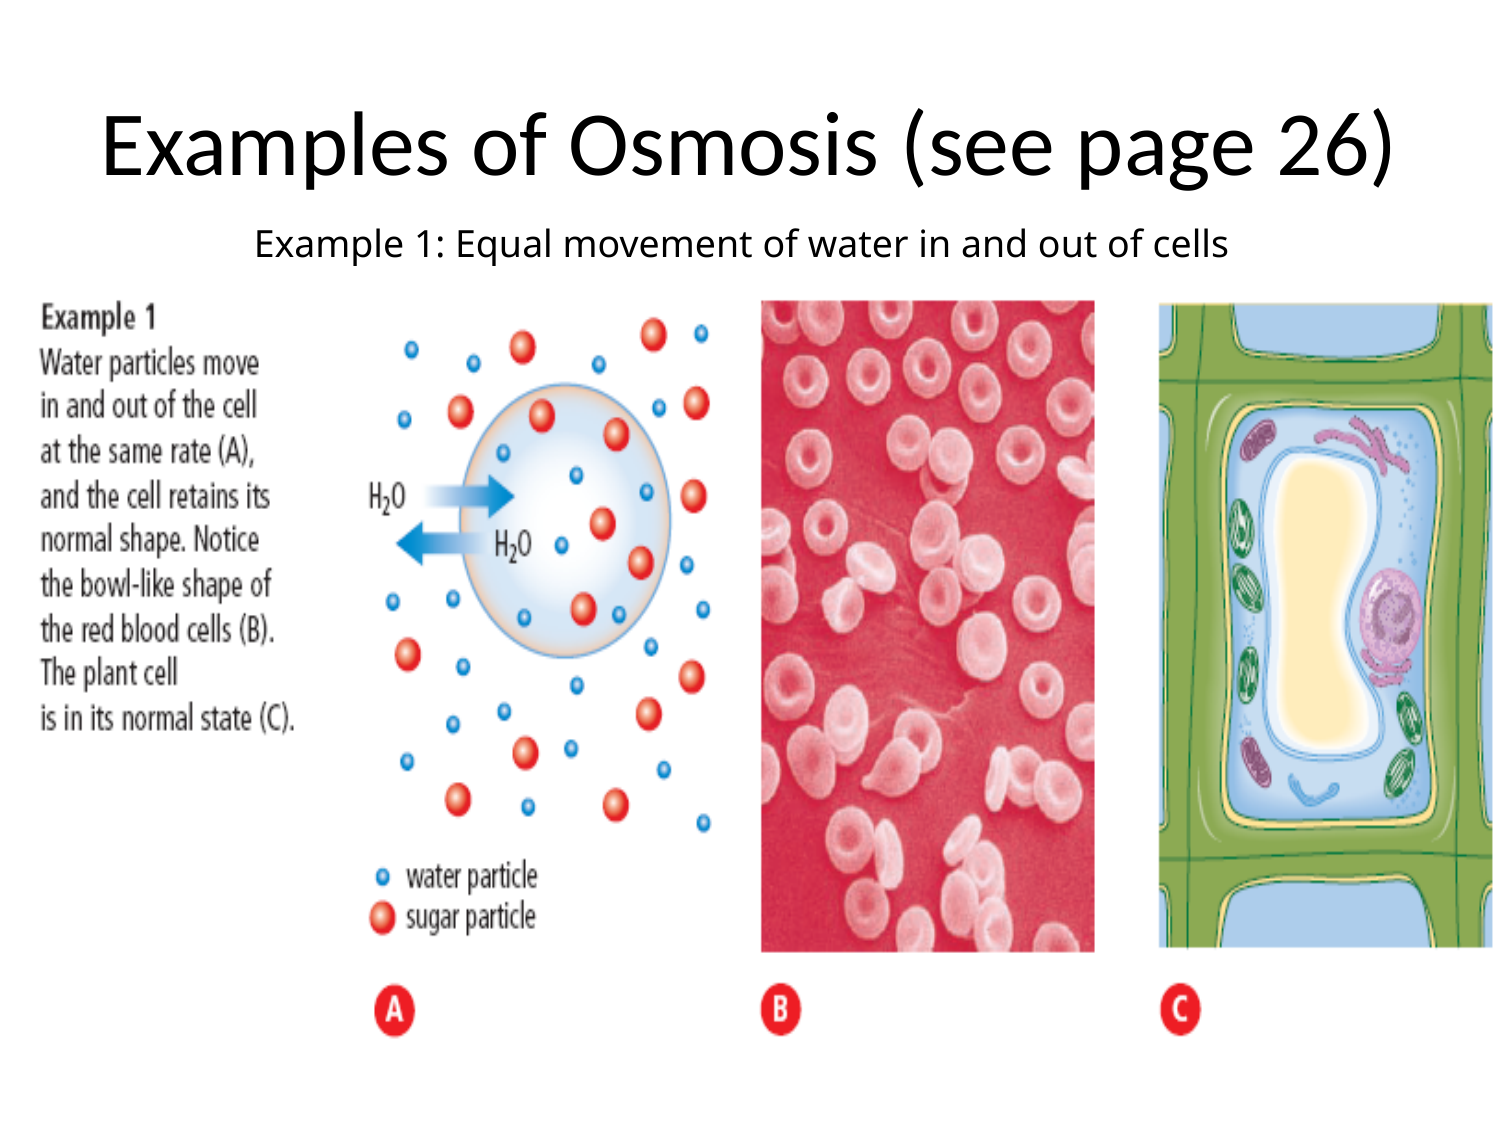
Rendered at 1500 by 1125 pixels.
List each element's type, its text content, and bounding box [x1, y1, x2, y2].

title Examples of Osmosis (see page 26) [75, 45, 1425, 233]
text_box Example 1: Equal movement of water in and out of cells [239, 212, 1246, 273]
picture [25, 287, 1500, 1044]
